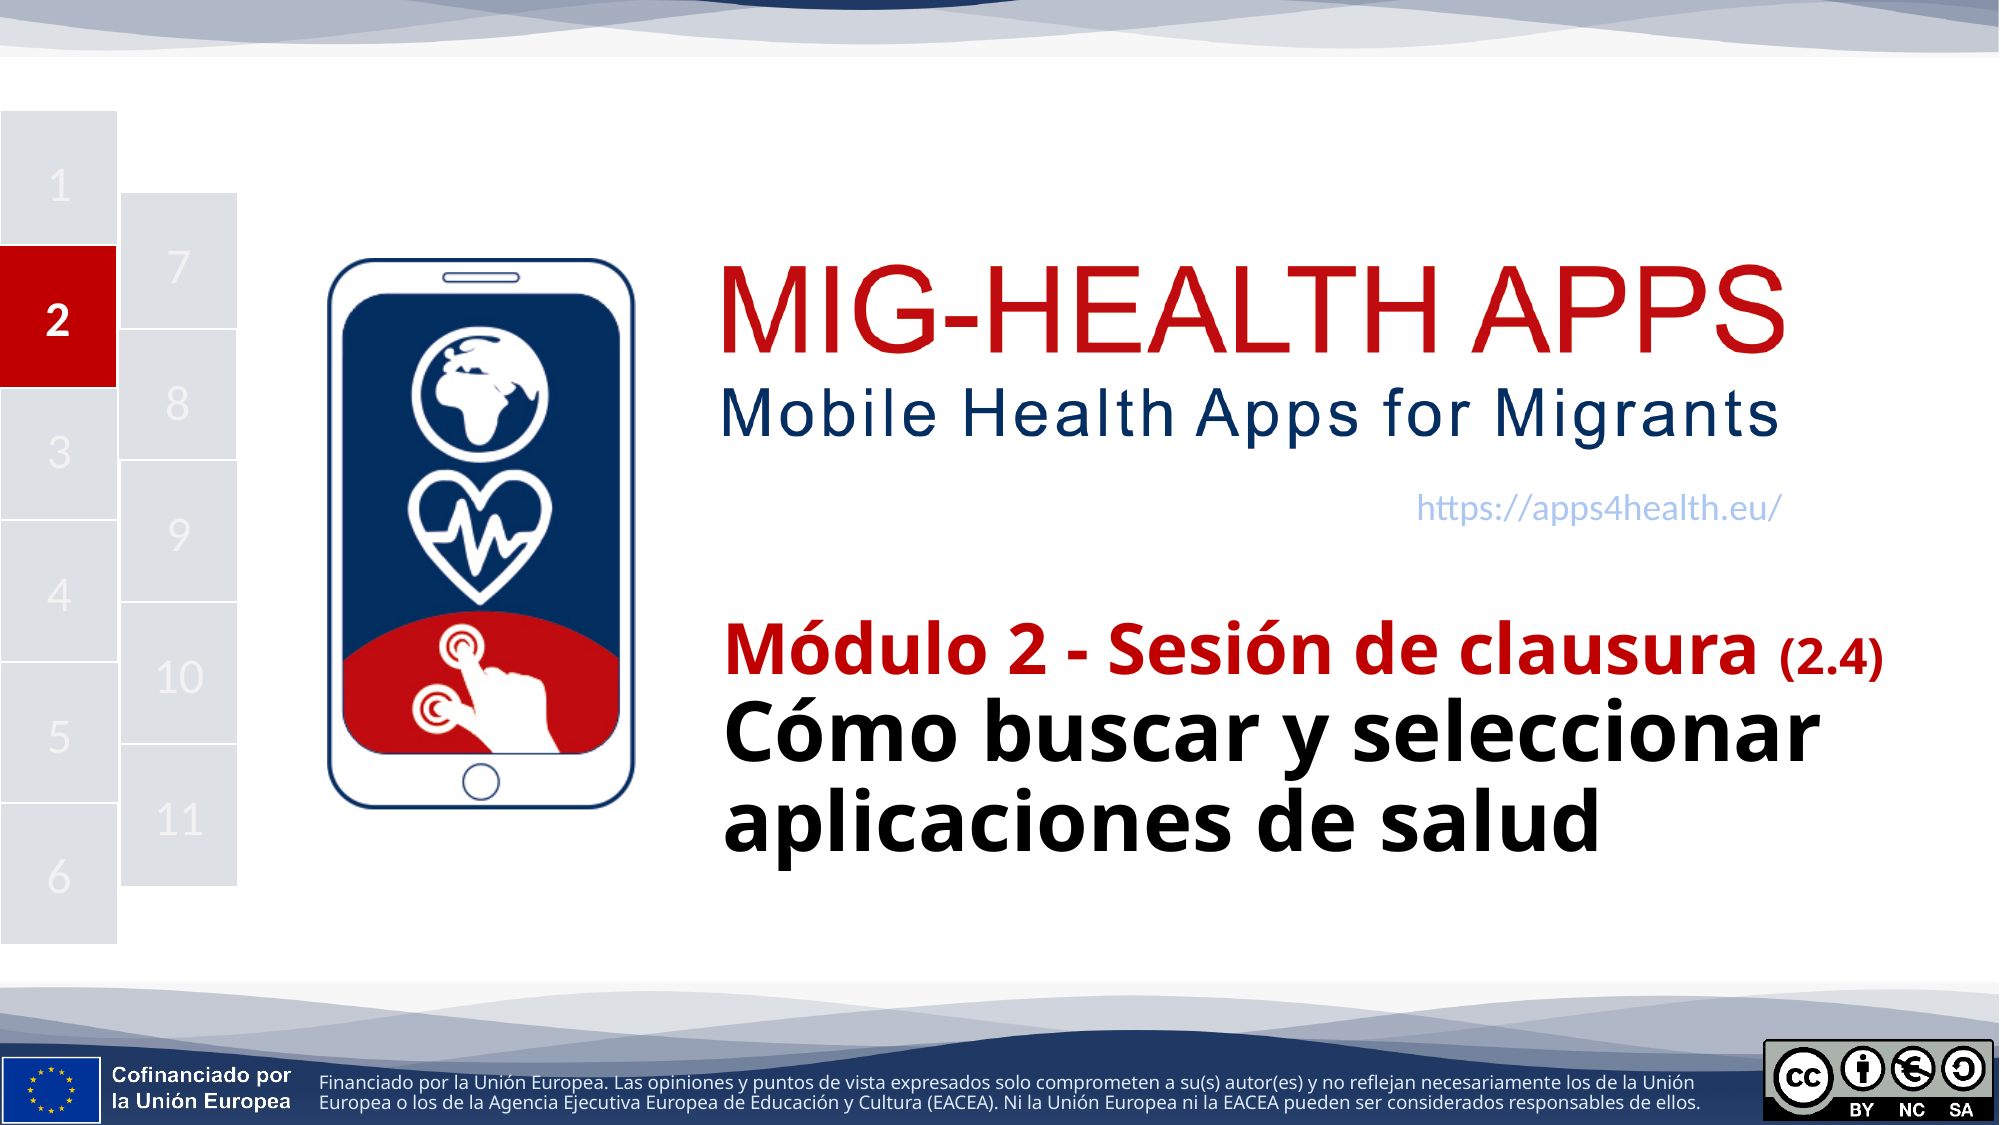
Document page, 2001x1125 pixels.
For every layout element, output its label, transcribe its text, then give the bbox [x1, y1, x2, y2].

text_box 6 [0, 802, 119, 946]
text_box 4 [0, 519, 119, 661]
picture [327, 258, 636, 811]
picture [0, 982, 1999, 1125]
text_box https://apps4health.eu/ [797, 475, 1798, 536]
text_box 5 [0, 661, 119, 802]
text_box 10 [119, 601, 239, 743]
text_box Módulo 2 - Sesión de clausura (2.4) Cómo buscar y seleccionar aplicaciones de salud [707, 576, 2000, 908]
text_box 2 [0, 244, 118, 389]
text_box 9 [118, 459, 239, 603]
text_box 3 [0, 389, 118, 519]
text_box 11 [119, 743, 239, 888]
text_box 8 [117, 328, 238, 473]
picture [706, 186, 1784, 528]
text_box 1 [0, 109, 119, 254]
picture [0, 0, 1999, 57]
text_box 7 [119, 191, 239, 336]
